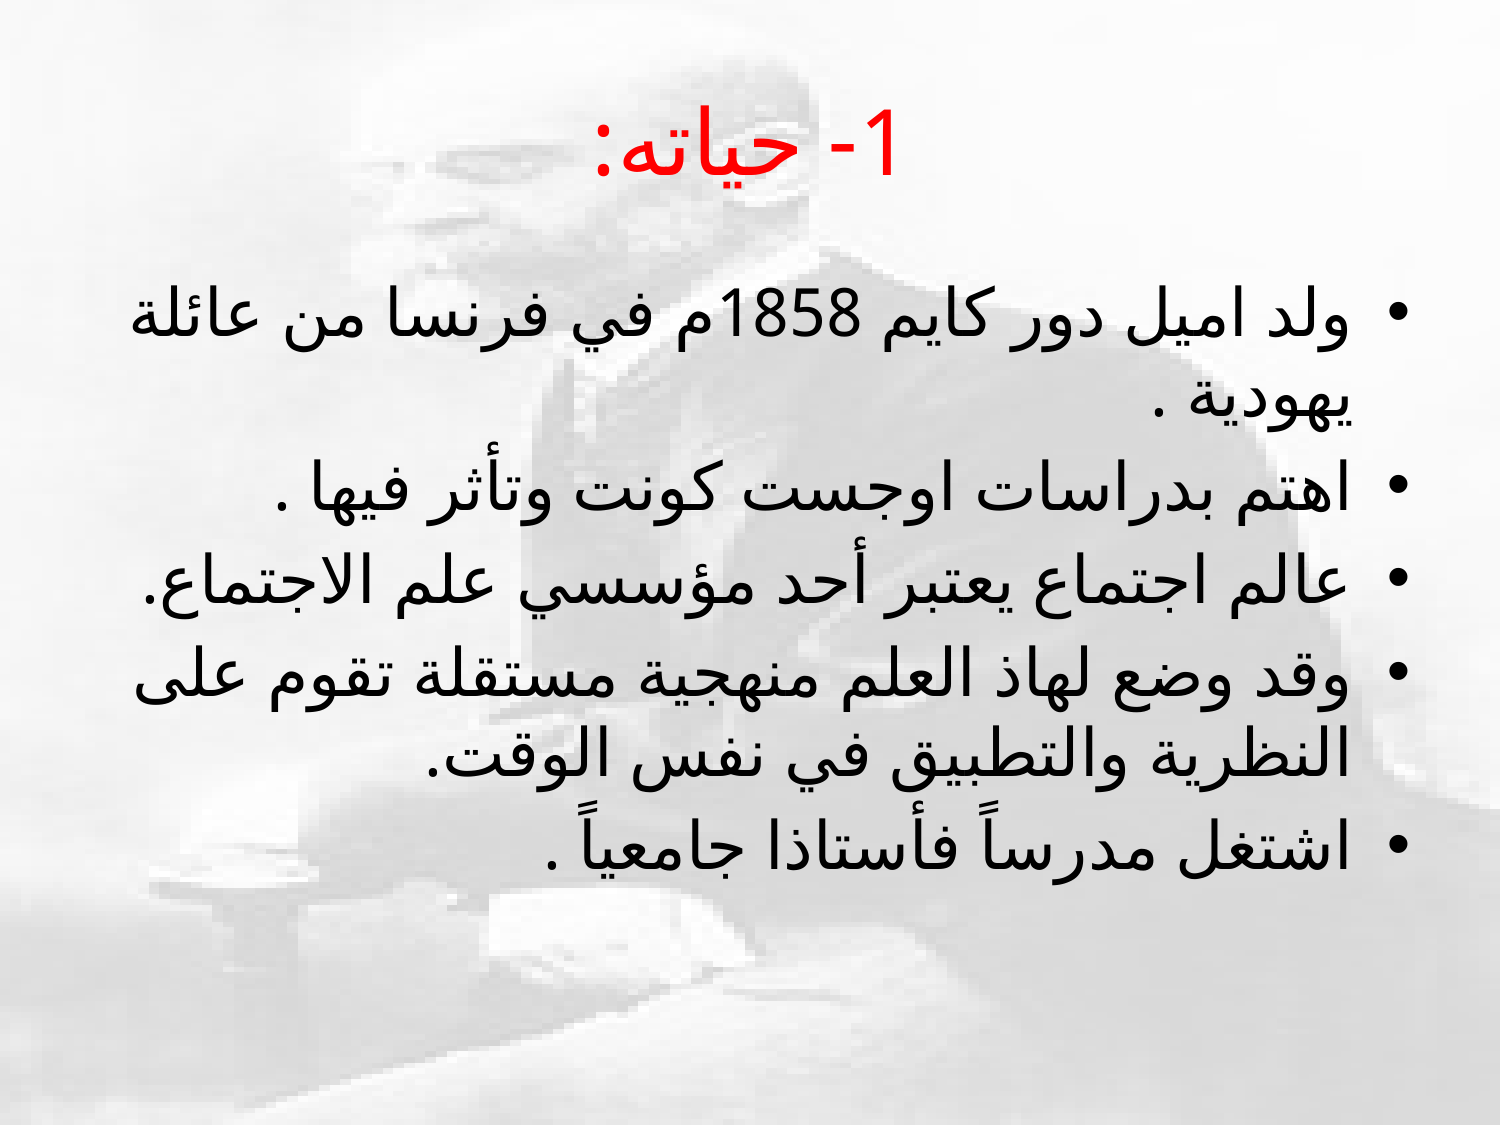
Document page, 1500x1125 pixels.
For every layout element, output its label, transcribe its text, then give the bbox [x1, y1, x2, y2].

list ولد اميل دور كايم 1858م في فرنسا من عائلة يهودية . اهتم بدراسات اوجست كونت وتأثر فيها . عالم اجتماع يعتبر أحد مؤسسي علم الاجتماع. وقد وضع لهاذ العلم منهجية مستقلة تقوم على النظرية والتطبيق في نفس الوقت. اشتغل مدرساً فأستاذا جامعياً . [75, 262, 1425, 1005]
title 1- حياته: [75, 45, 1425, 233]
